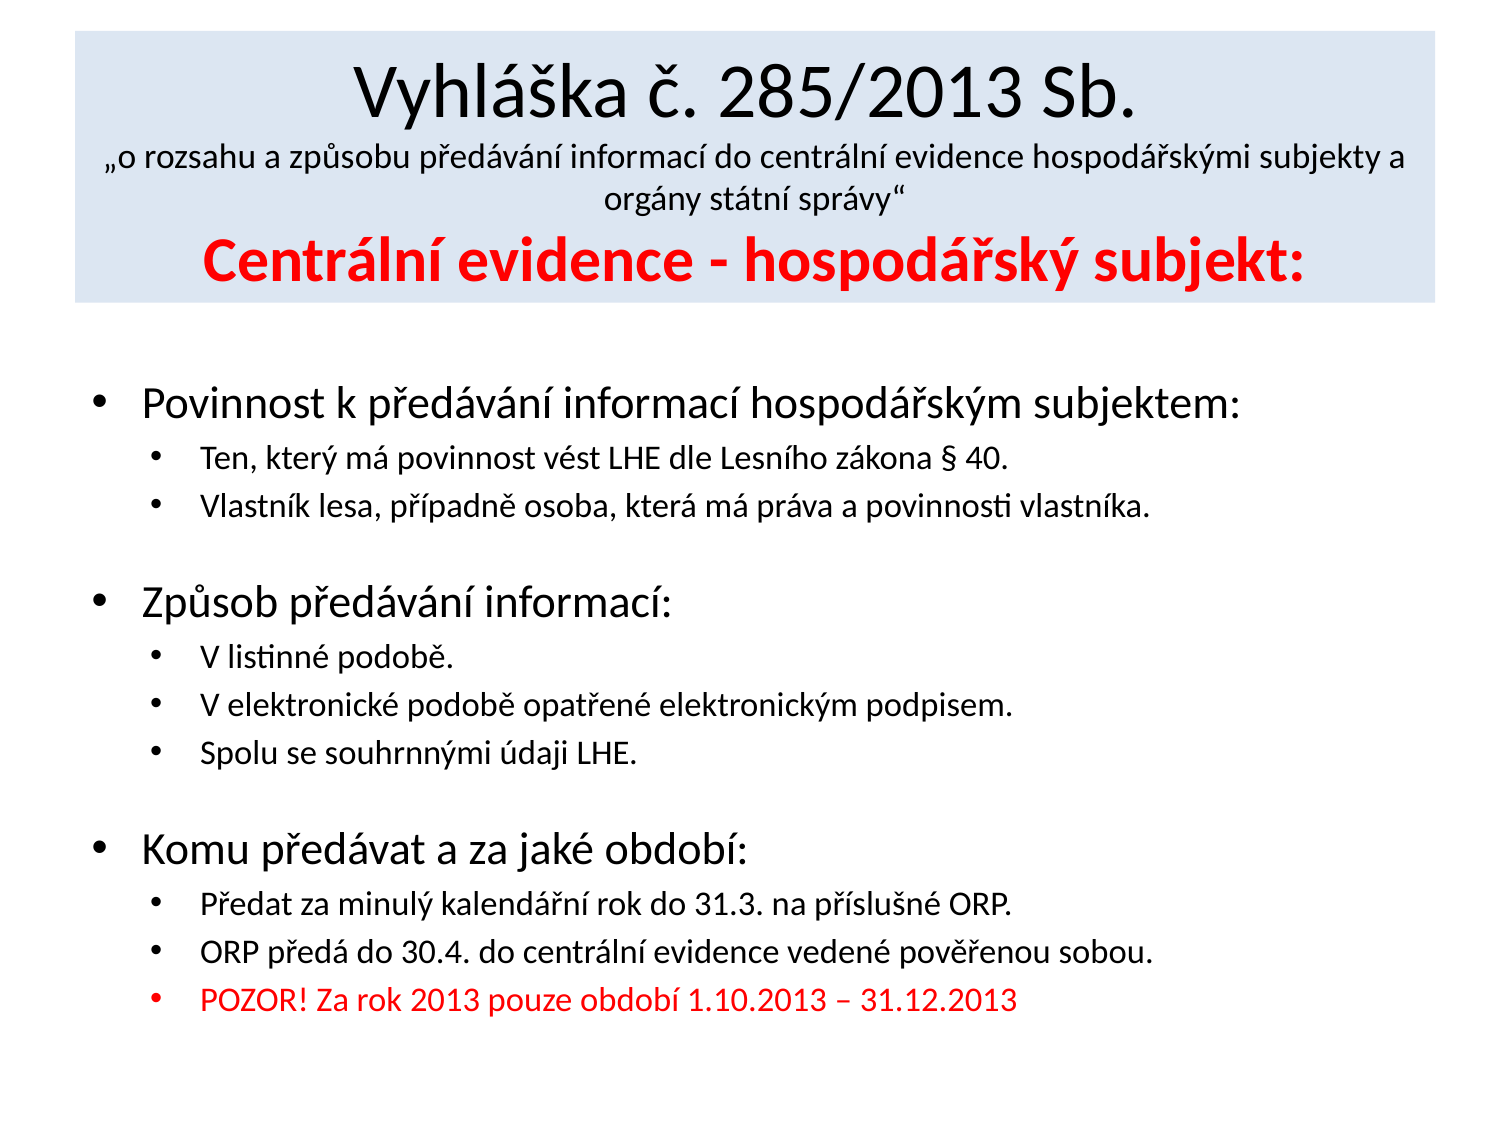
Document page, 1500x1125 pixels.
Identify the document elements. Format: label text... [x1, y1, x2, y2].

list Povinnost k předávání informací hospodářským subjektem: Ten, který má povinnost vést LHE dle Lesního zákona § 40. Vlastník lesa, případně osoba, která má práva a povinnosti vlastníka. Způsob předávání informací: V listinné podobě. V elektronické podobě opatřené elektronickým podpisem. Spolu se souhrnnými údaji LHE. Komu předávat a za jaké období: Předat za minulý kalendářní rok do 31.3. na příslušné ORP. ORP předá do 30.4. do centrální evidence vedené pověřenou sobou. POZOR! Za rok 2013 pouze období 1.10.2013 – 31.12.2013 [76, 290, 1449, 1034]
title Vyhláška č. 285/2013 Sb. „o rozsahu a způsobu předávání informací do centrální evidence hospodářskými subjekty a orgány státní správy“ Centrální evidence - hospodářský subjekt: [75, 30, 1436, 303]
